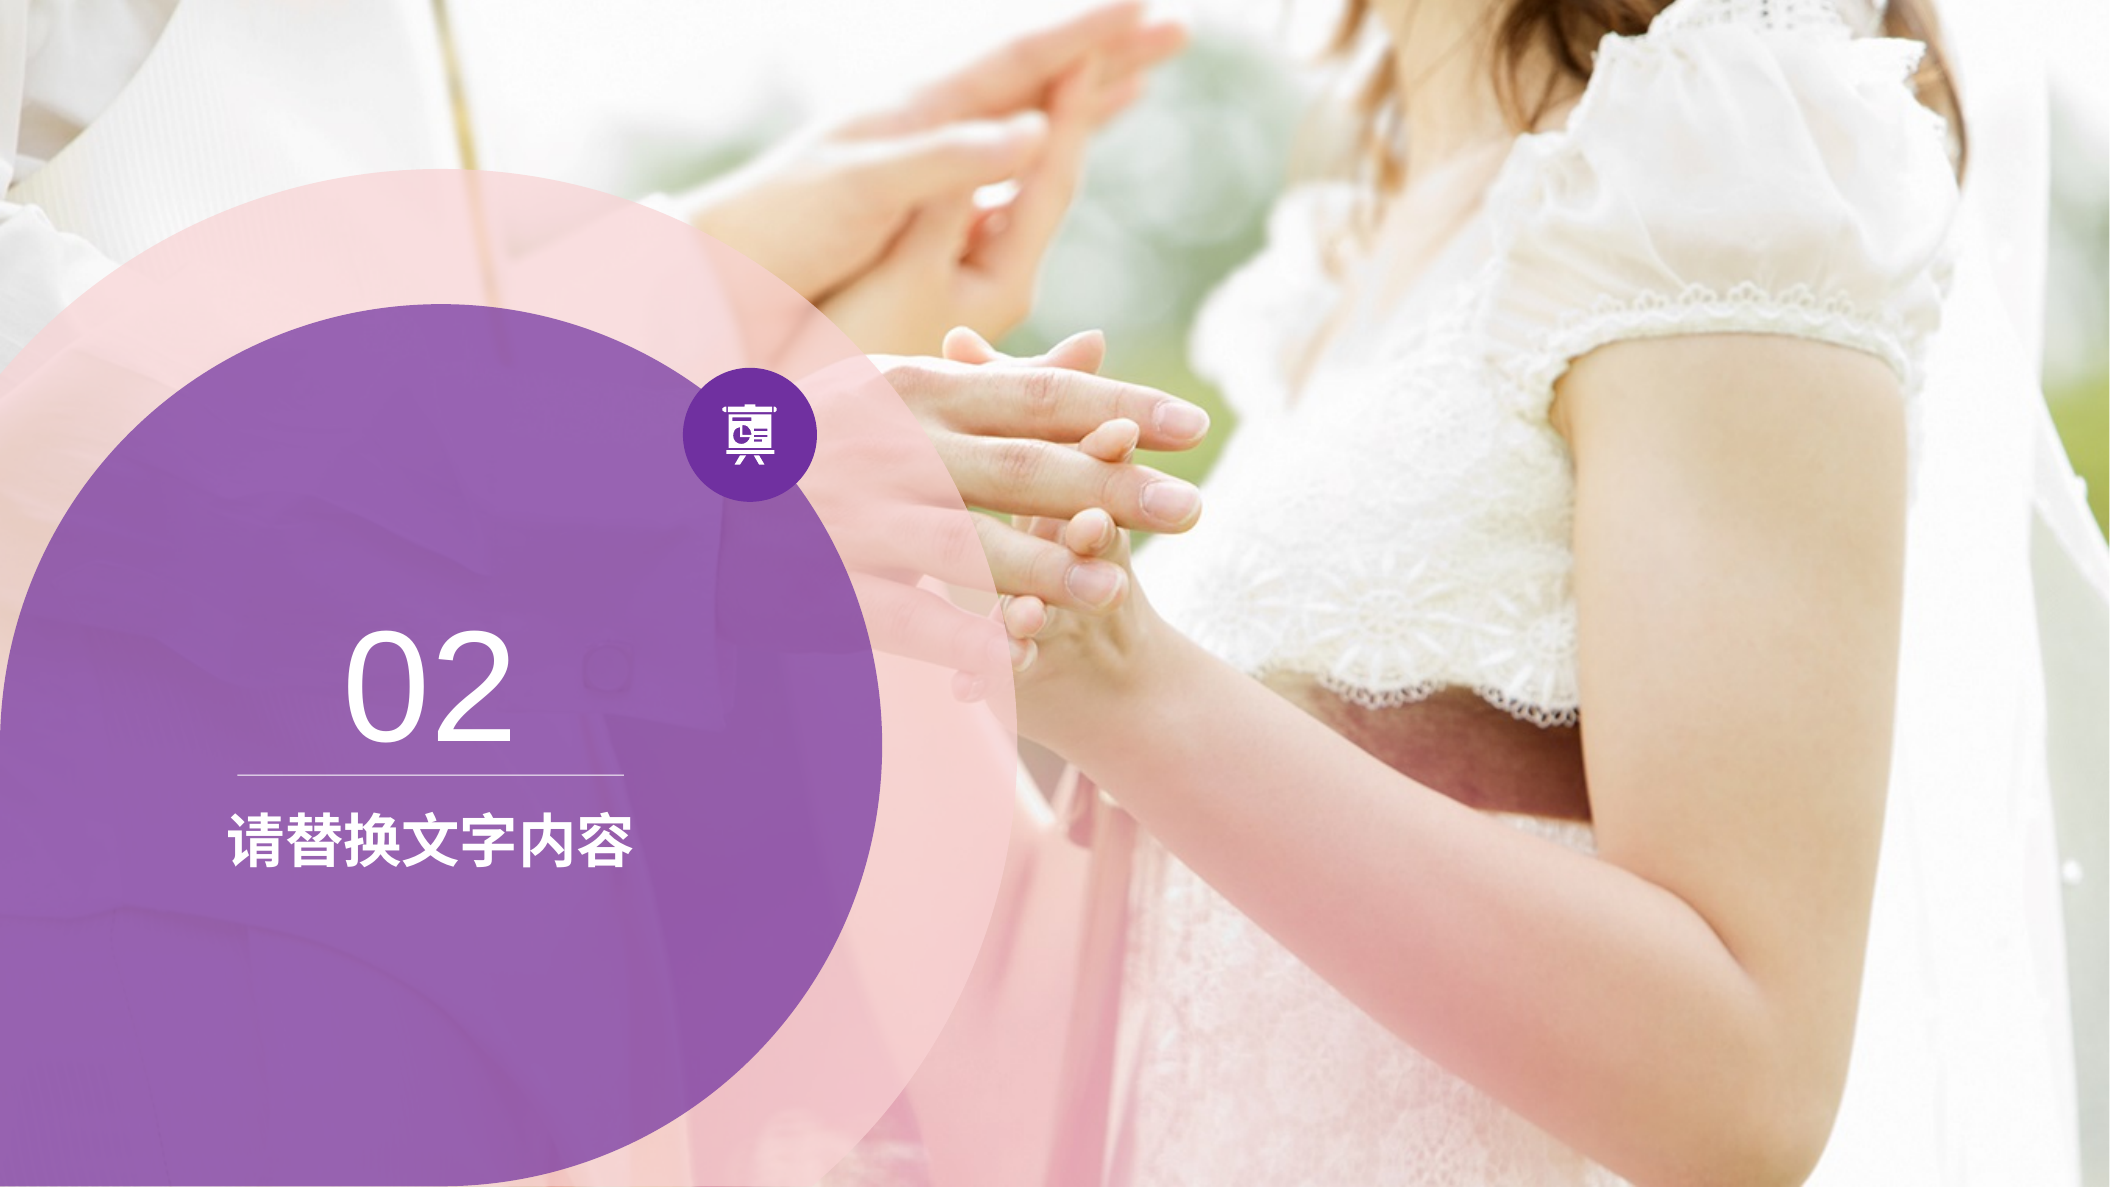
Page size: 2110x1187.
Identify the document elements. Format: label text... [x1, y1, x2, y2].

text_box 02 [327, 776, 534, 780]
text_box 请替换文字内容 [158, 804, 704, 875]
text_box [0, 168, 1018, 1187]
text_box [0, 304, 883, 1187]
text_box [682, 367, 817, 502]
text_box 02 [327, 575, 534, 775]
text_box [0, 0, 2110, 1187]
